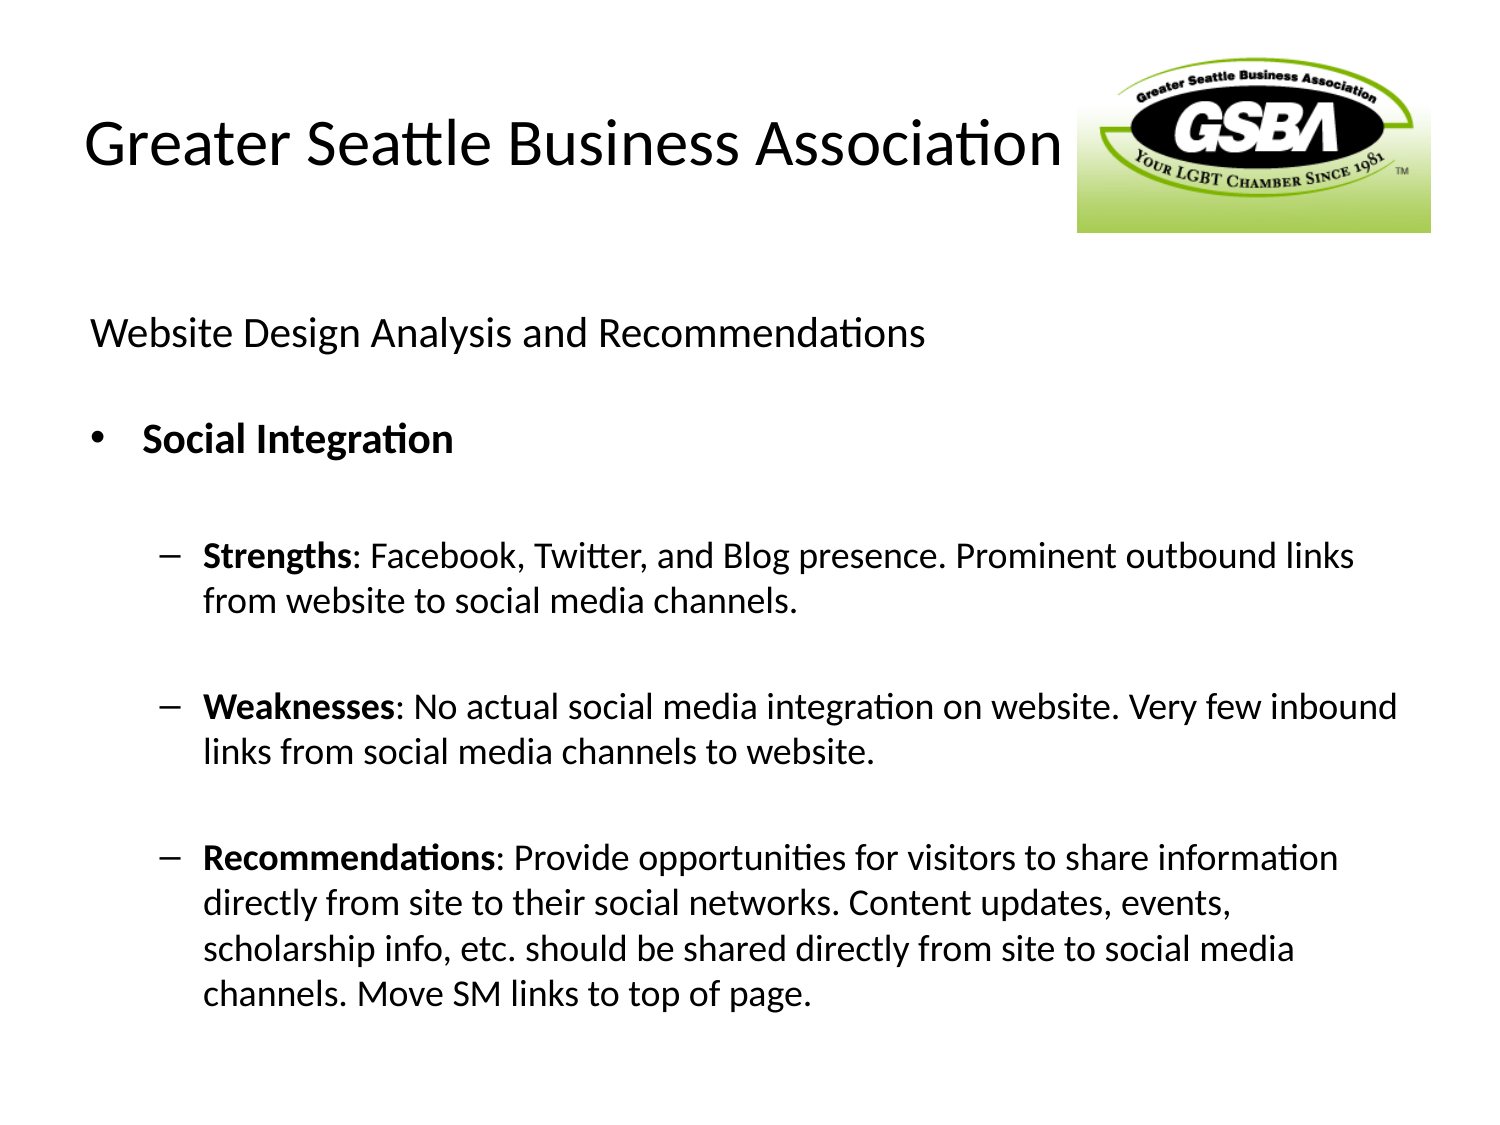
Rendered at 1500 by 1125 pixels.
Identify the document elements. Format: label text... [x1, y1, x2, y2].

list Website Design Analysis and Recommendations Social Integration Strengths: Facebook, Twitter, and Blog presence. Prominent outbound links from website to social media channels. Weaknesses: No actual social media integration on website. Very few inbound links from social media channels to website. Recommendations: Provide opportunities for visitors to share information directly from site to their social networks. Content updates, events, scholarship info, etc. should be shared directly from site to social media channels. Move SM links to top of page. [75, 296, 1425, 1027]
picture [1077, 32, 1431, 233]
title Greater Seattle Business Association [69, 45, 1072, 233]
